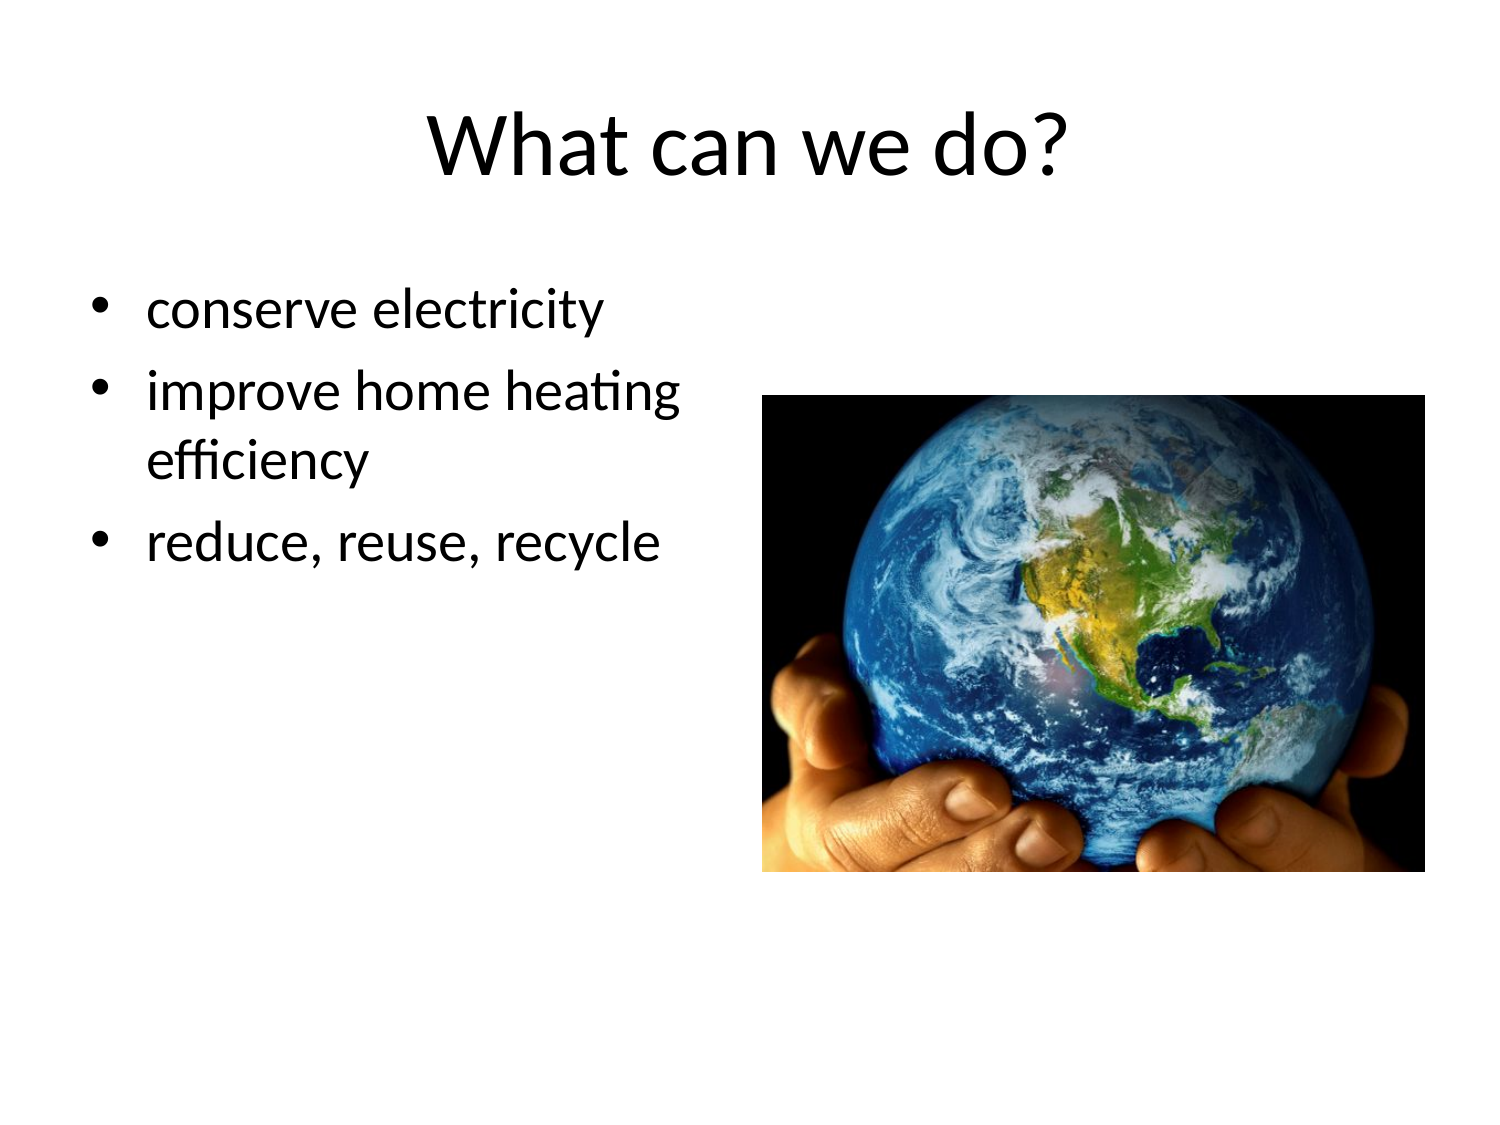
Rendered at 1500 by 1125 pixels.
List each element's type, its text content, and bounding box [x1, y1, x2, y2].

title What can we do? [75, 45, 1425, 233]
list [762, 262, 1426, 1006]
list conserve electricity improve home heating efficiency reduce, reuse, recycle [75, 262, 738, 1005]
